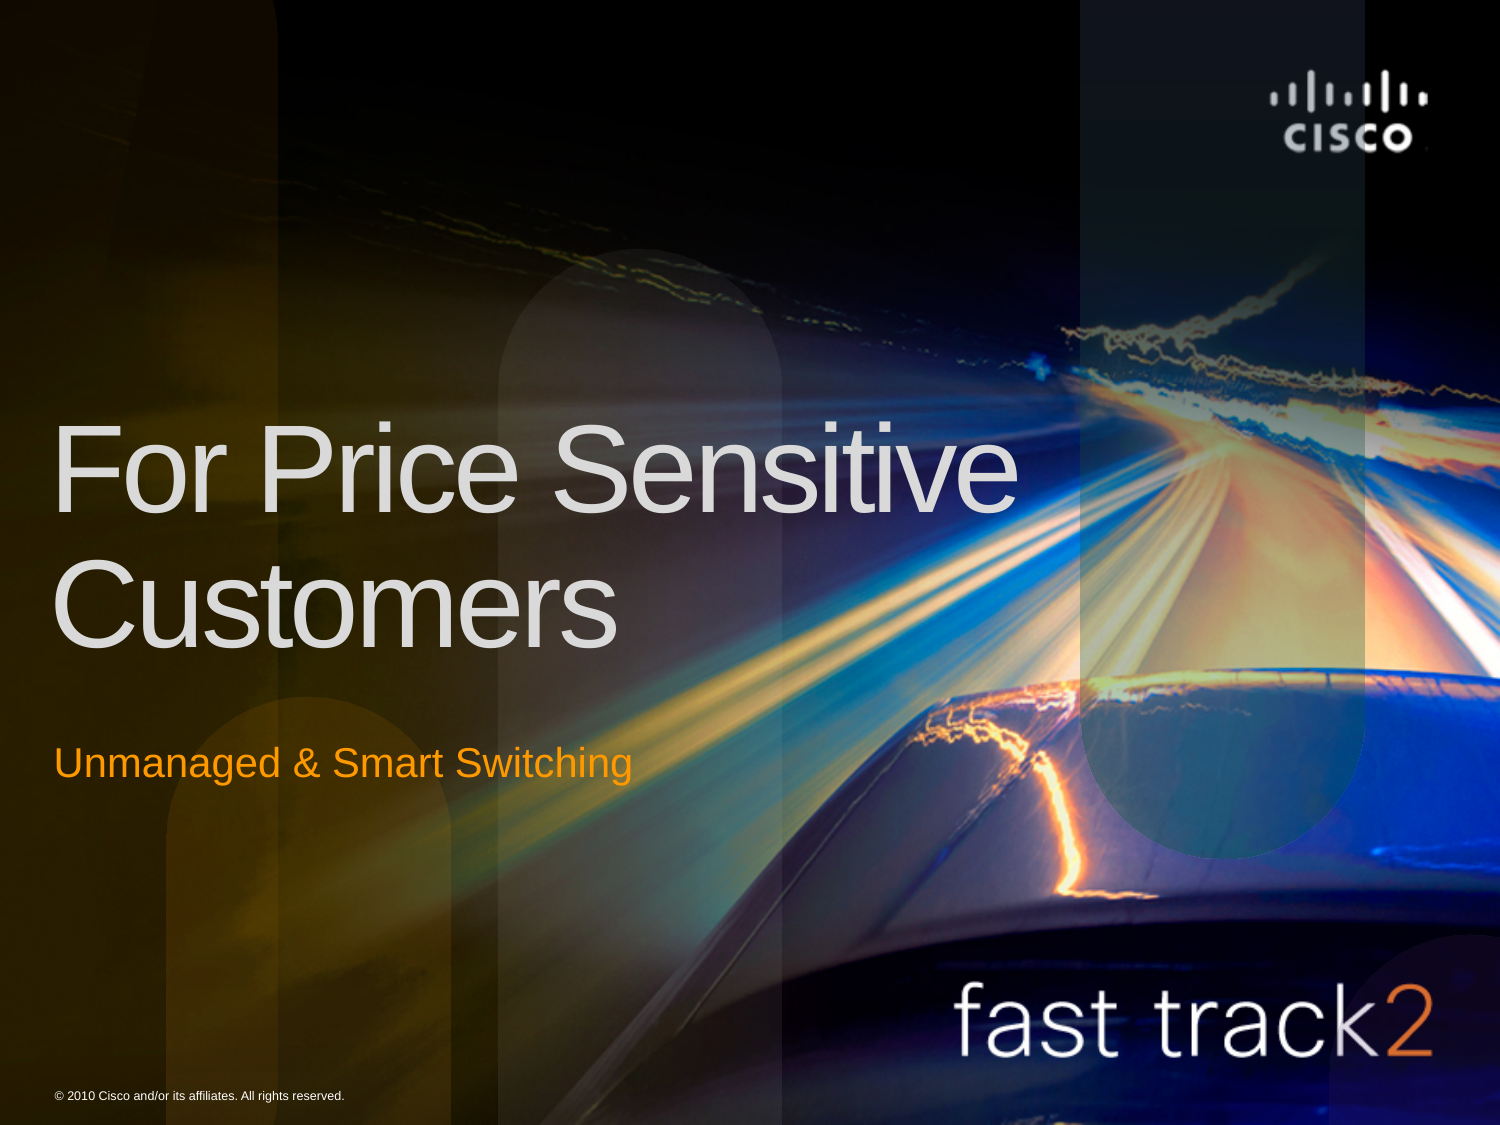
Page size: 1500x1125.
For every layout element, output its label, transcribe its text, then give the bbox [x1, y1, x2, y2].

title For Price Sensitive Customers [36, 202, 1368, 682]
subtitle Unmanaged & Smart Switching [38, 732, 1370, 1043]
picture [0, 0, 1500, 1125]
